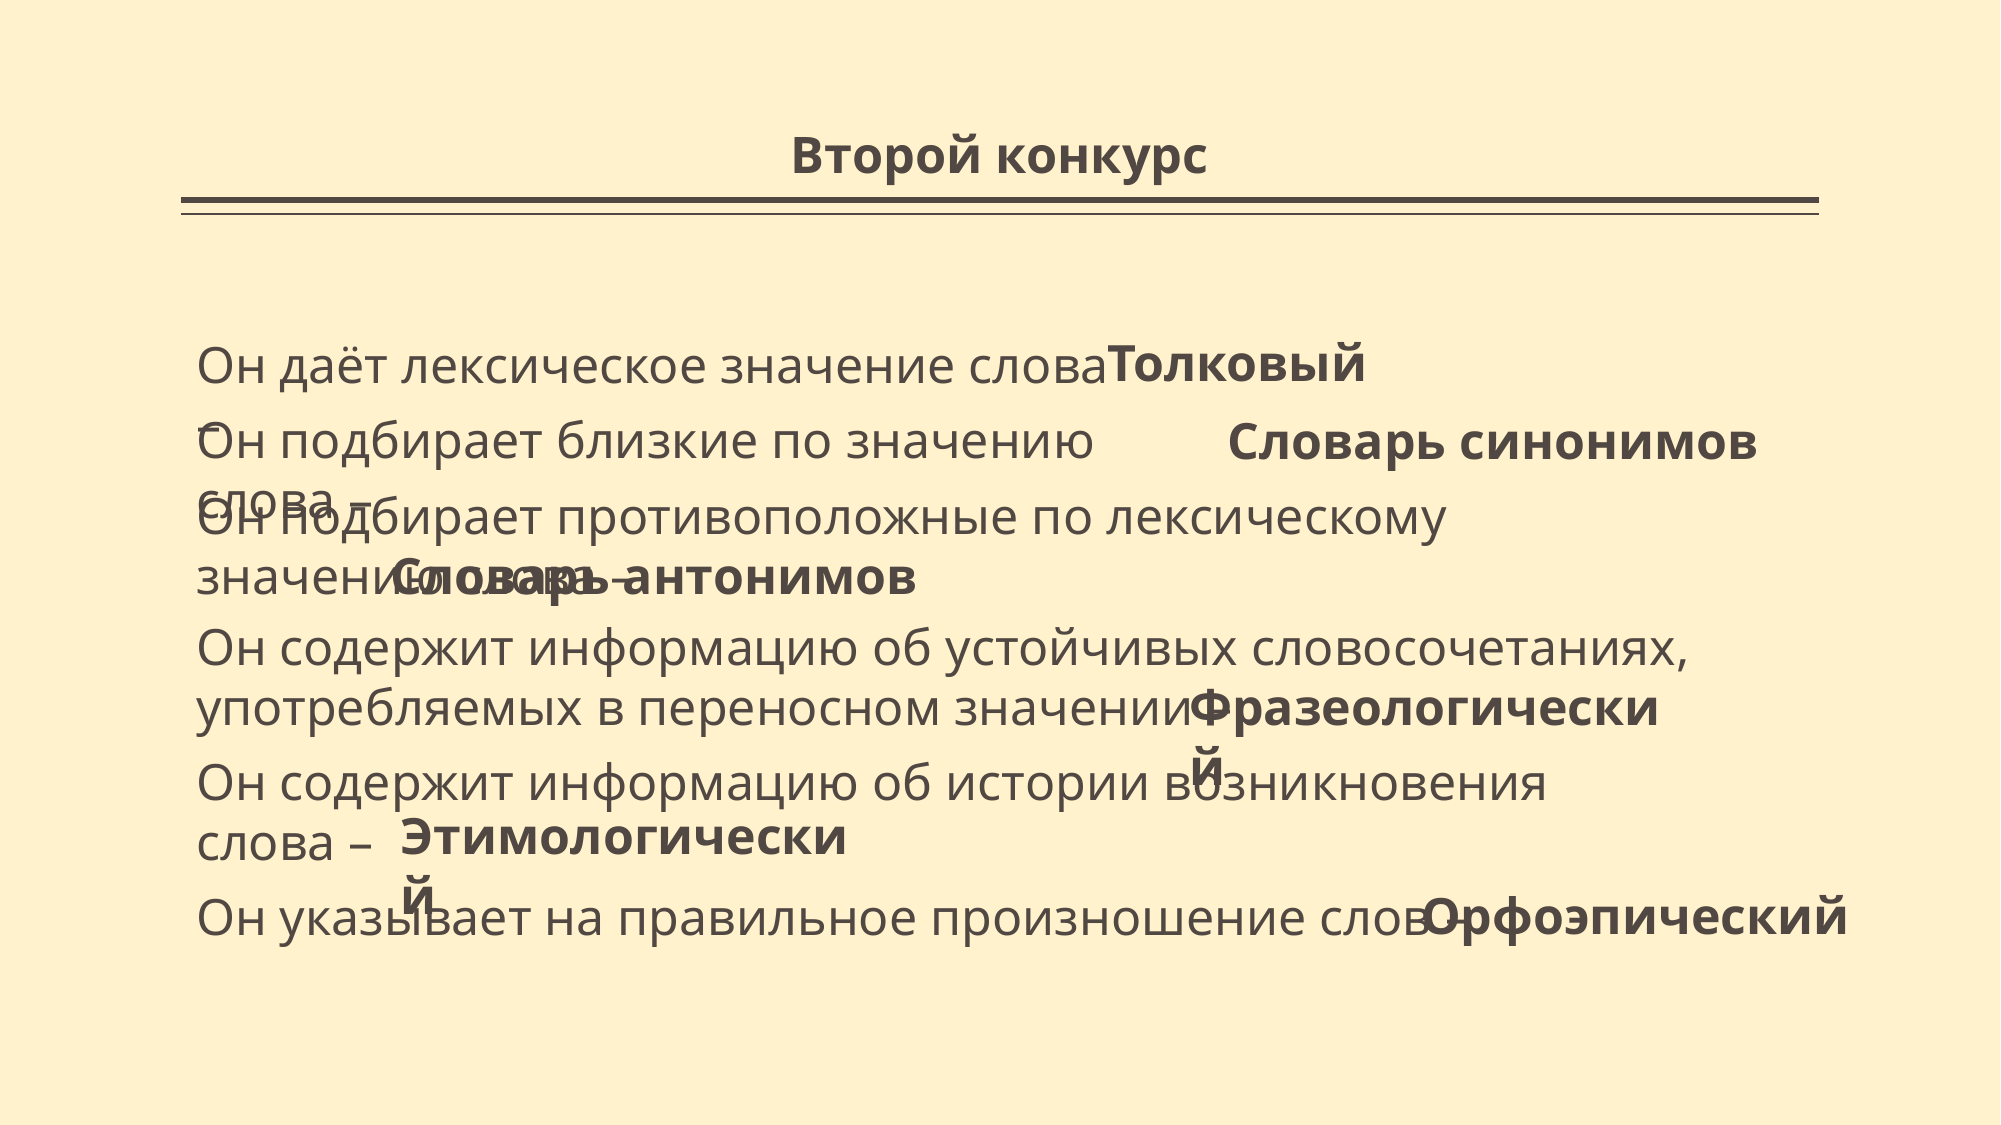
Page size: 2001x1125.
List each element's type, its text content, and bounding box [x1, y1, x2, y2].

text_box Этимологический [385, 797, 888, 878]
text_box Фразеологический [1174, 668, 1676, 742]
text_box Он содержит информацию об истории возникновения слова – [181, 742, 1786, 878]
text_box Он содержит информацию об устойчивых словосочетаниях, употребляемых в переносном значении – [181, 608, 1786, 742]
text_box Он даёт лексическое значение слова – [181, 325, 1128, 401]
text_box Толковый [1093, 323, 1383, 399]
text_box Он подбирает близкие по значению слова – [181, 401, 1245, 477]
text_box Орфоэпический [1406, 877, 1908, 953]
text_box Словарь синонимов [1212, 402, 1774, 478]
title Второй конкурс [181, 12, 1819, 193]
text_box Словарь антонимов [375, 536, 933, 608]
text_box Он подбирает противоположные по лексическому значению слова – [181, 477, 1657, 608]
text_box Он указывает на правильное произношение слов – [181, 878, 1786, 954]
